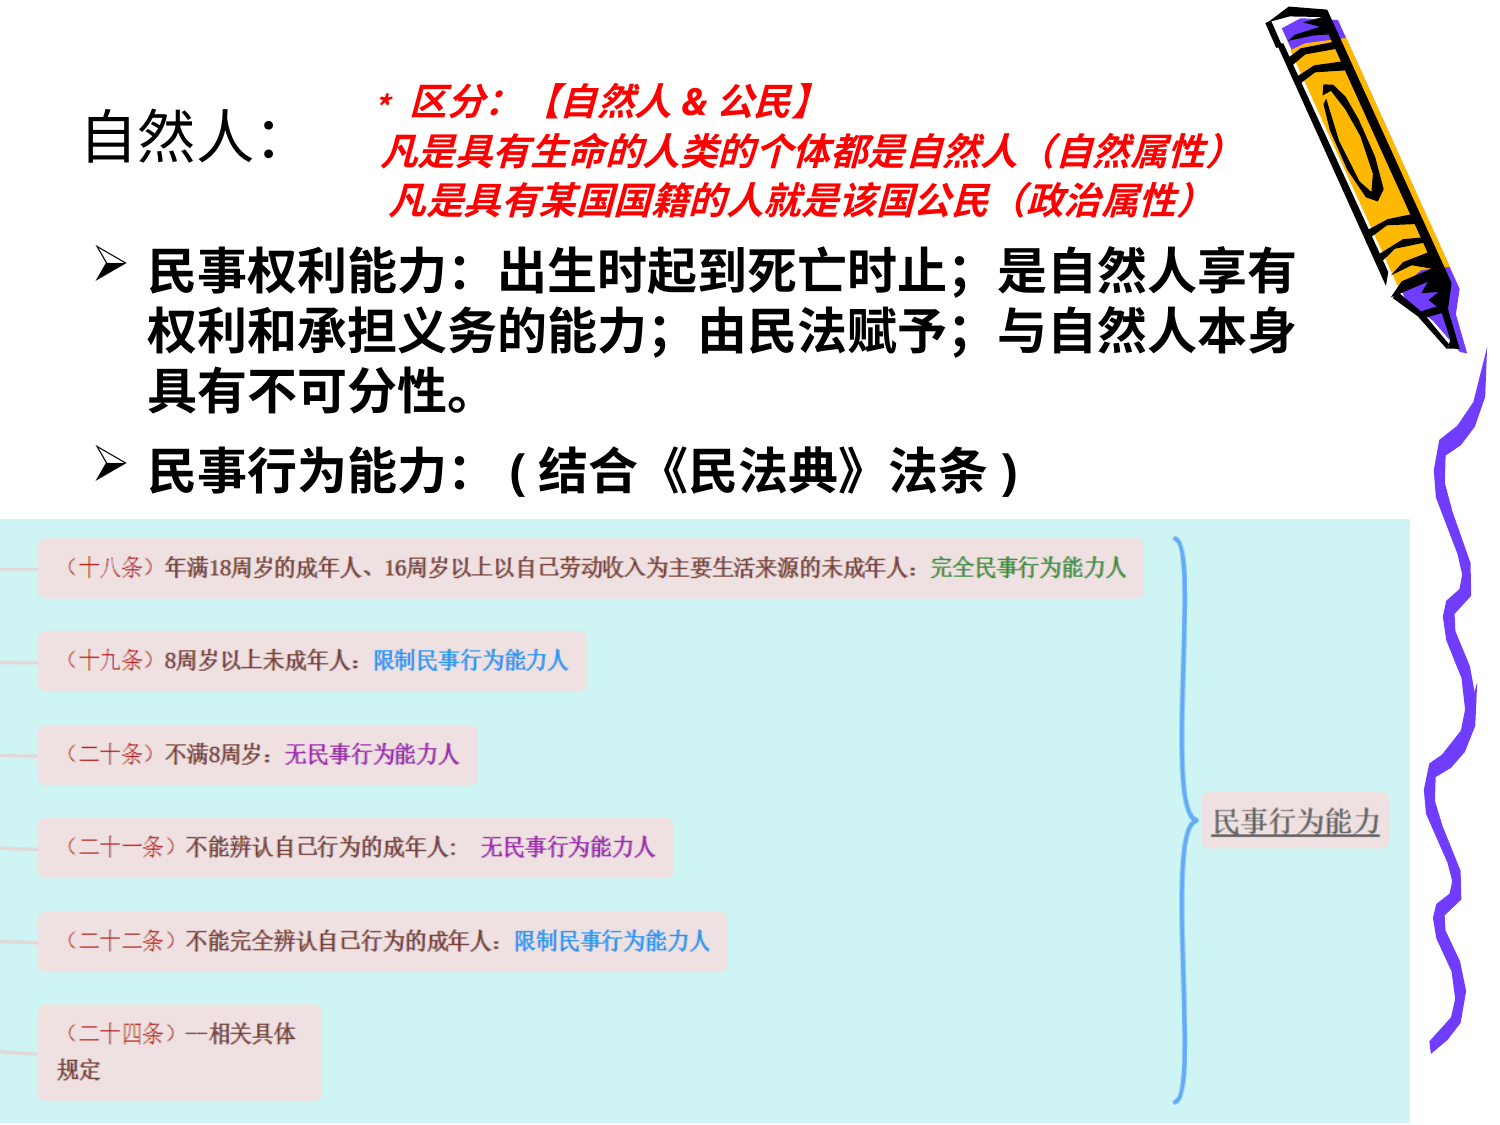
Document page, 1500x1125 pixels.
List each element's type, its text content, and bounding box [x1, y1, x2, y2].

text_box 自然人： [65, 92, 328, 178]
picture [0, 519, 1410, 1124]
text_box 民事行为能力：(结合《民法典》法条) [76, 432, 1061, 508]
text_box ﹡区分：【自然人&公民】 凡是具有生命的人类的个体都是自然人（自然属性） 凡是具有某国国籍的人就是该国公民（政治属性） [348, 66, 1288, 230]
text_box 民事权利能力：出生时起到死亡时止；是自然人享有权利和承担义务的能力；由民法赋予；与自然人本身具有不可分性。 [76, 231, 1321, 427]
